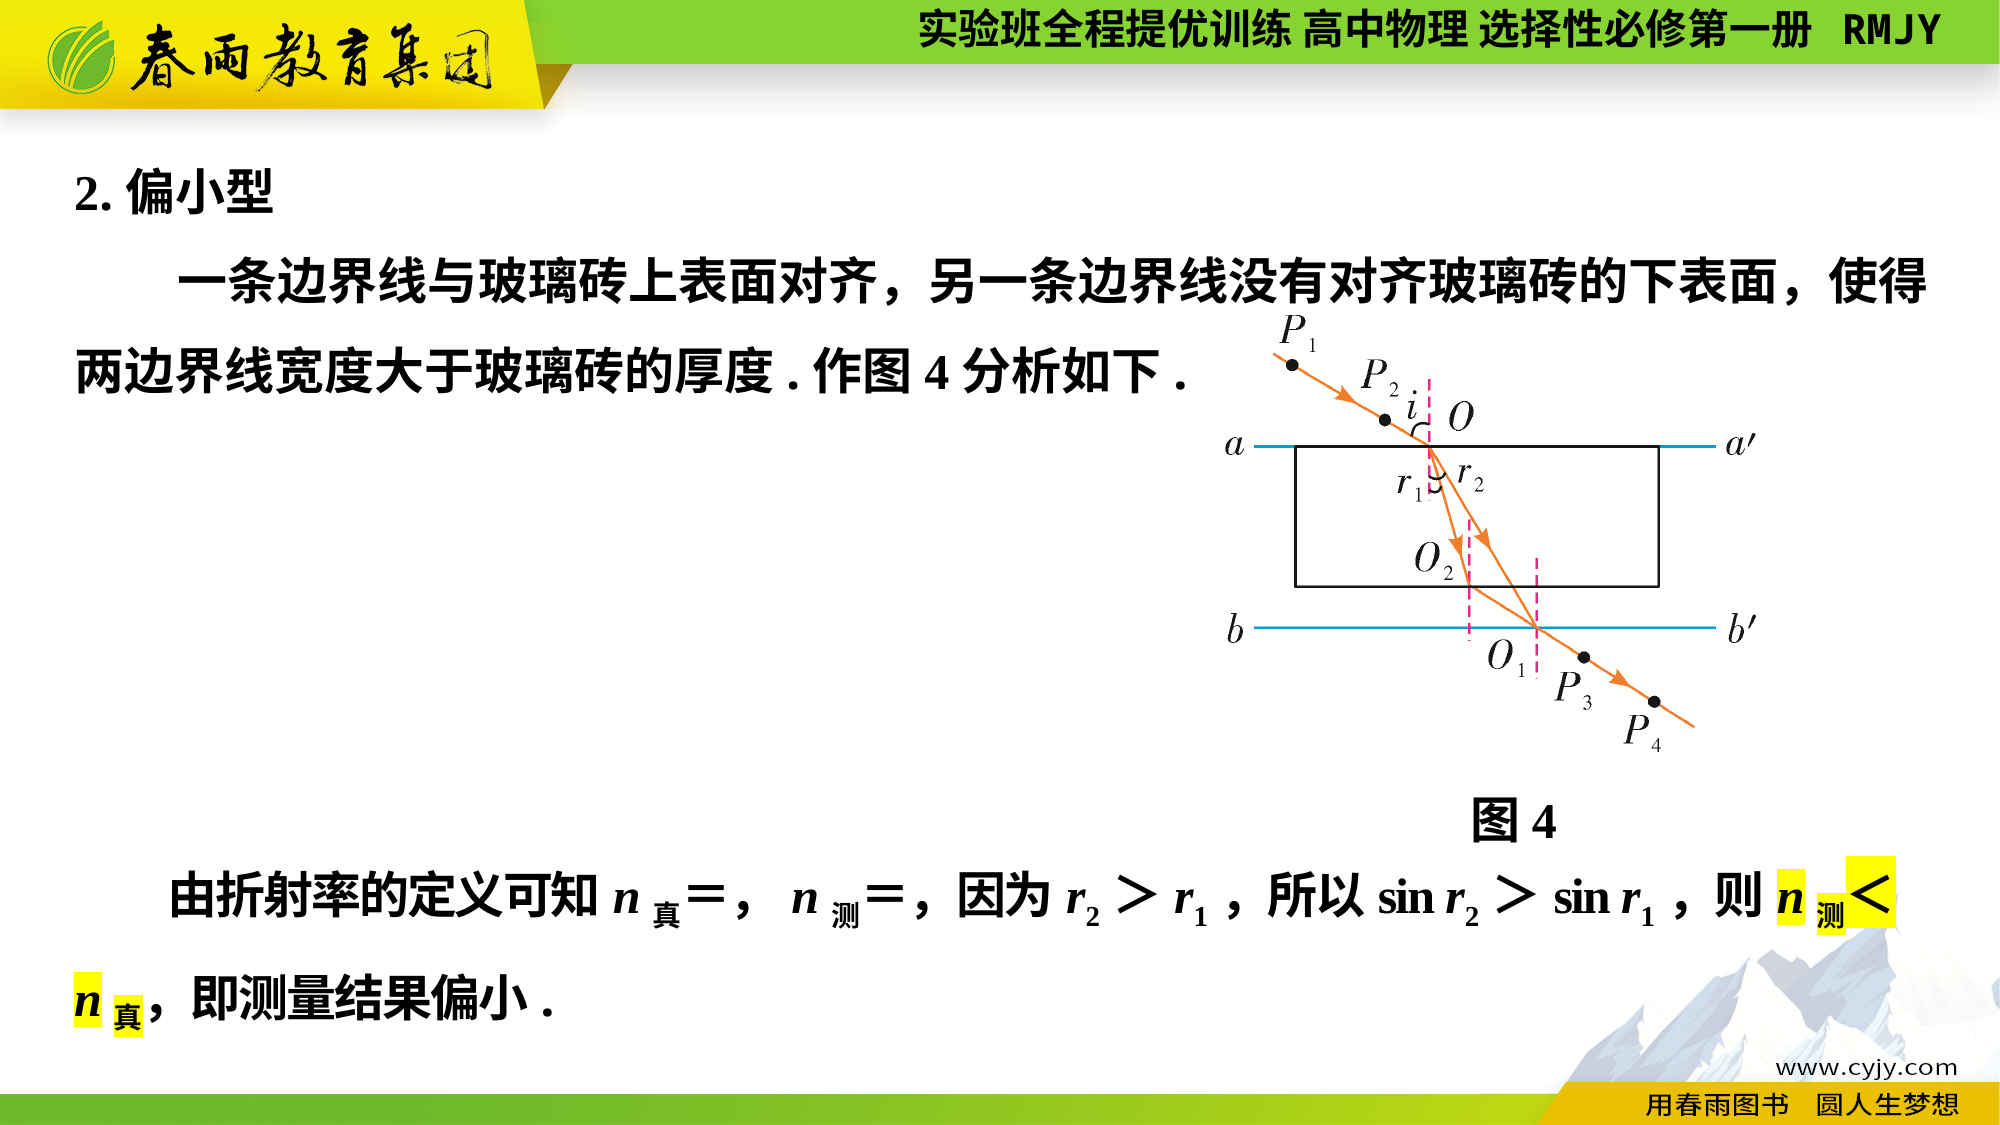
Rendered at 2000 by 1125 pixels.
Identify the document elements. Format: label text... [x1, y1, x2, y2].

list 2.偏小型 一条边界线与玻璃砖上表面对齐，另一条边界线没有对齐玻璃砖的下表面，使得两边界线宽度大于玻璃砖的厚度.作图4分析如下. [59, 122, 1944, 399]
picture [0, 0, 2000, 1125]
text_box 图4 [1455, 760, 1572, 857]
